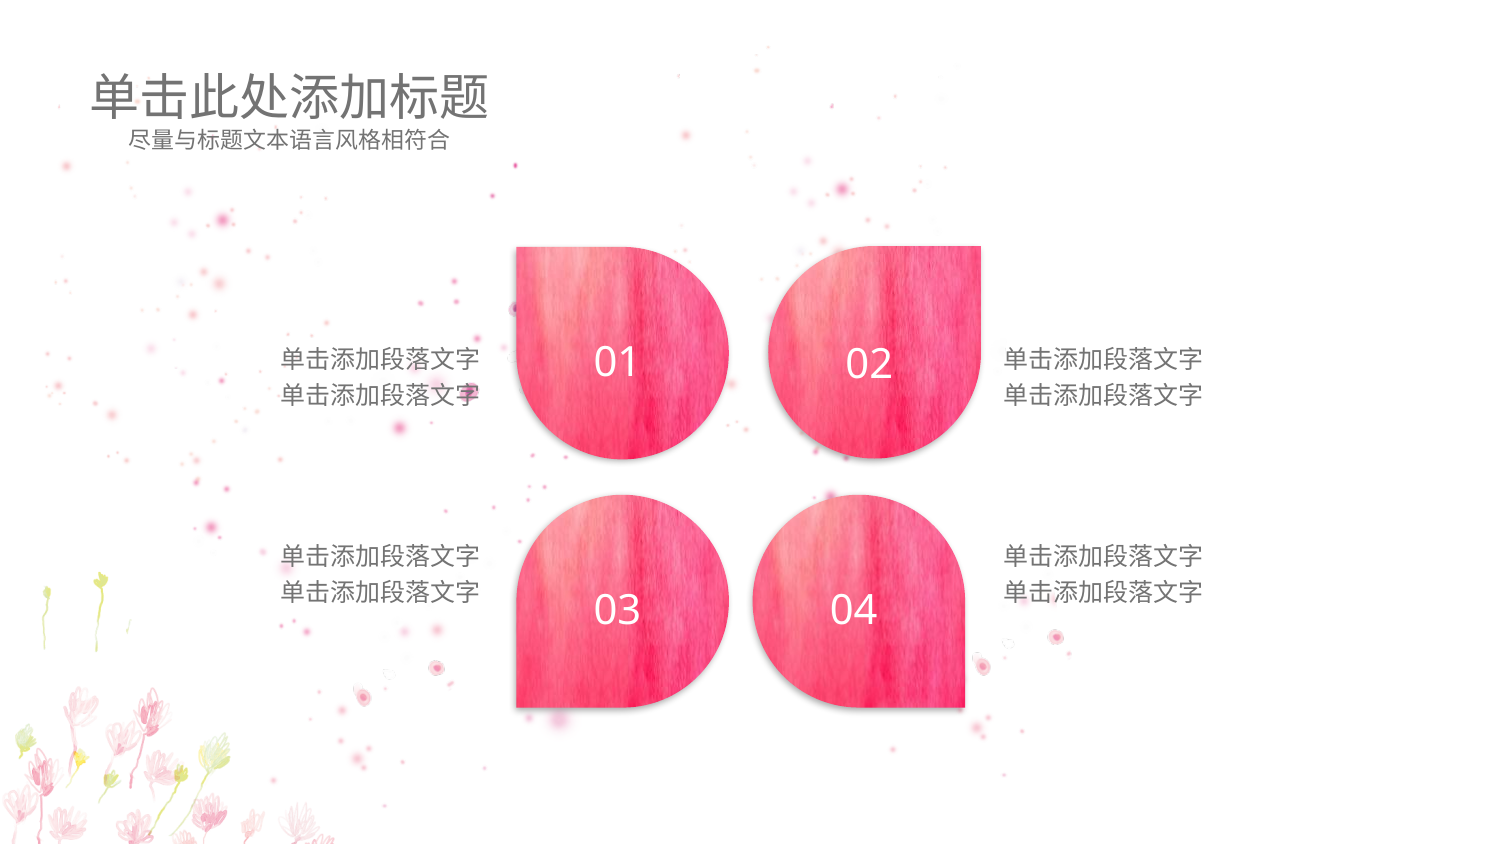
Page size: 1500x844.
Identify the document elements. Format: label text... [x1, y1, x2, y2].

text_box 单击此处添加标题 尽量与标题文本语言风格相符合 [41, 58, 538, 161]
text_box [515, 246, 730, 461]
text_box 单击添加段落文字 单击添加段落文字 [265, 329, 500, 417]
text_box 04 [815, 575, 903, 640]
text_box [767, 245, 982, 460]
picture [0, 0, 1423, 844]
text_box 单击添加段落文字 单击添加段落文字 [988, 329, 1223, 417]
text_box 单击添加段落文字 单击添加段落文字 [265, 527, 500, 614]
text_box 02 [830, 329, 919, 395]
text_box [751, 493, 966, 709]
text_box 单击添加段落文字 单击添加段落文字 [989, 527, 1223, 614]
text_box [515, 493, 730, 709]
text_box 01 [578, 327, 667, 392]
text_box 03 [578, 575, 667, 640]
